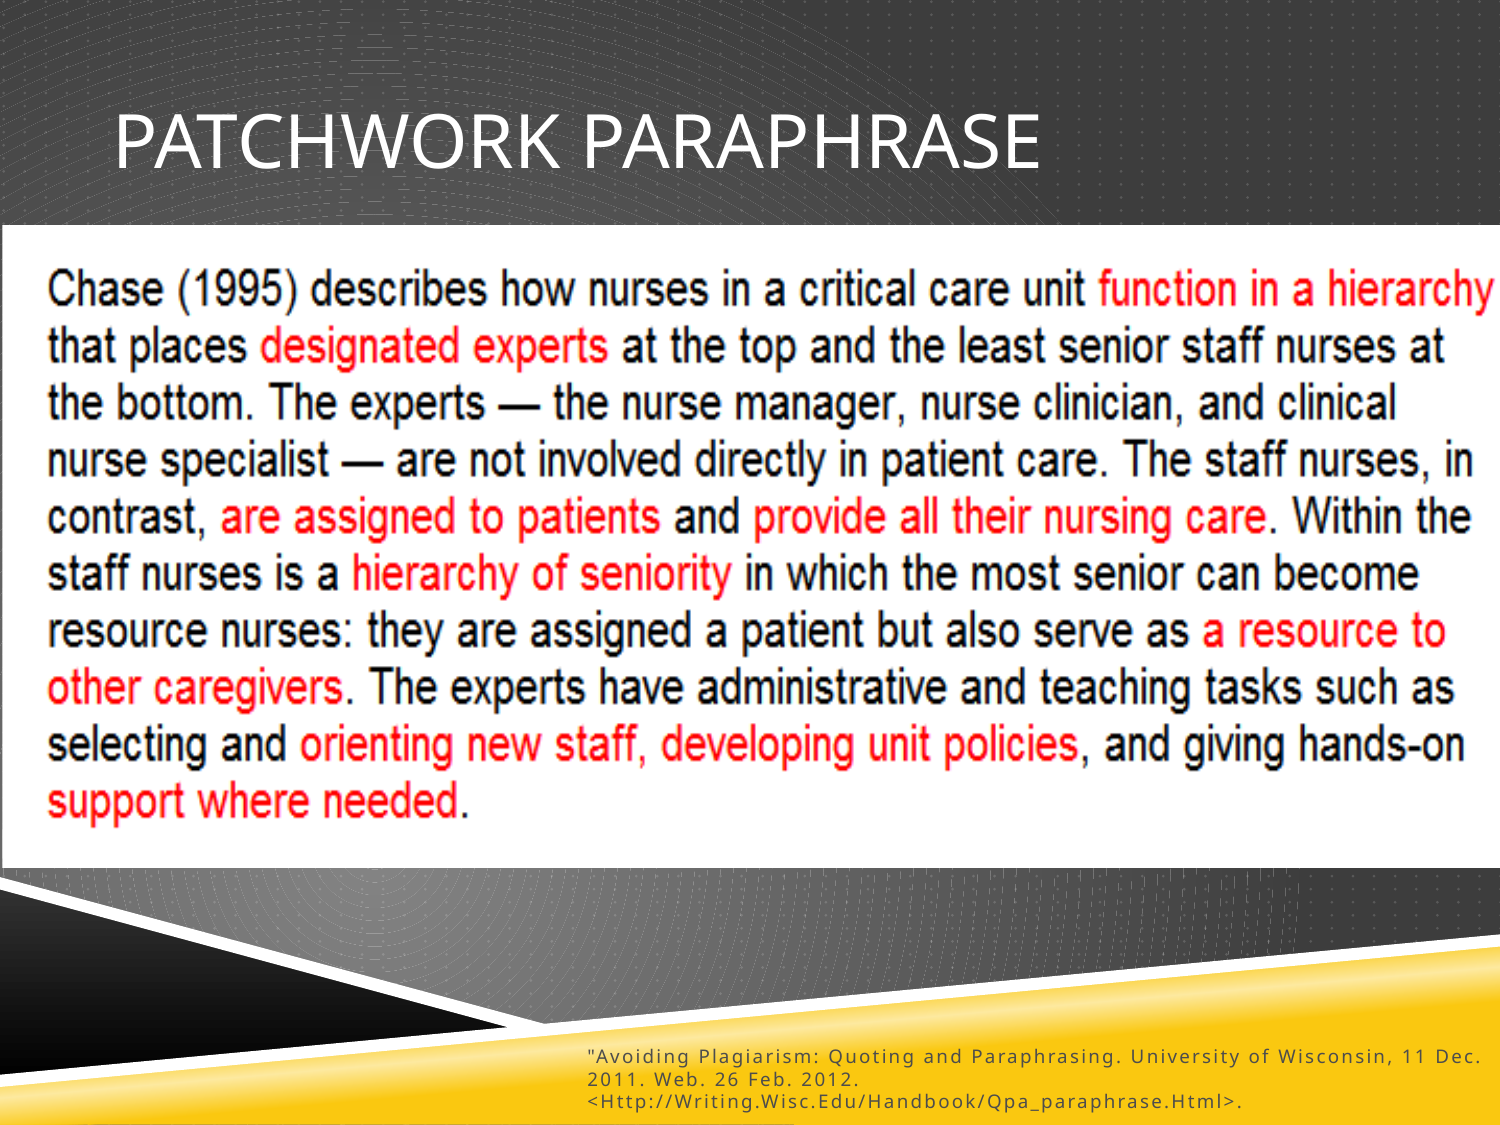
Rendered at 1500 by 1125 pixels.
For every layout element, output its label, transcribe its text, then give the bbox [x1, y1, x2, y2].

title Patchwork Paraphrase [112, 45, 1388, 224]
picture [2, 224, 1500, 869]
footer "Avoiding Plagiarism: Quoting and Paraphrasing. University of Wisconsin, 11 Dec. 2011. Web. 26 Feb. 2012. <Http://Writing.Wisc.Edu/Handbook/Qpa_paraphrase.Html>. [587, 1037, 1500, 1113]
